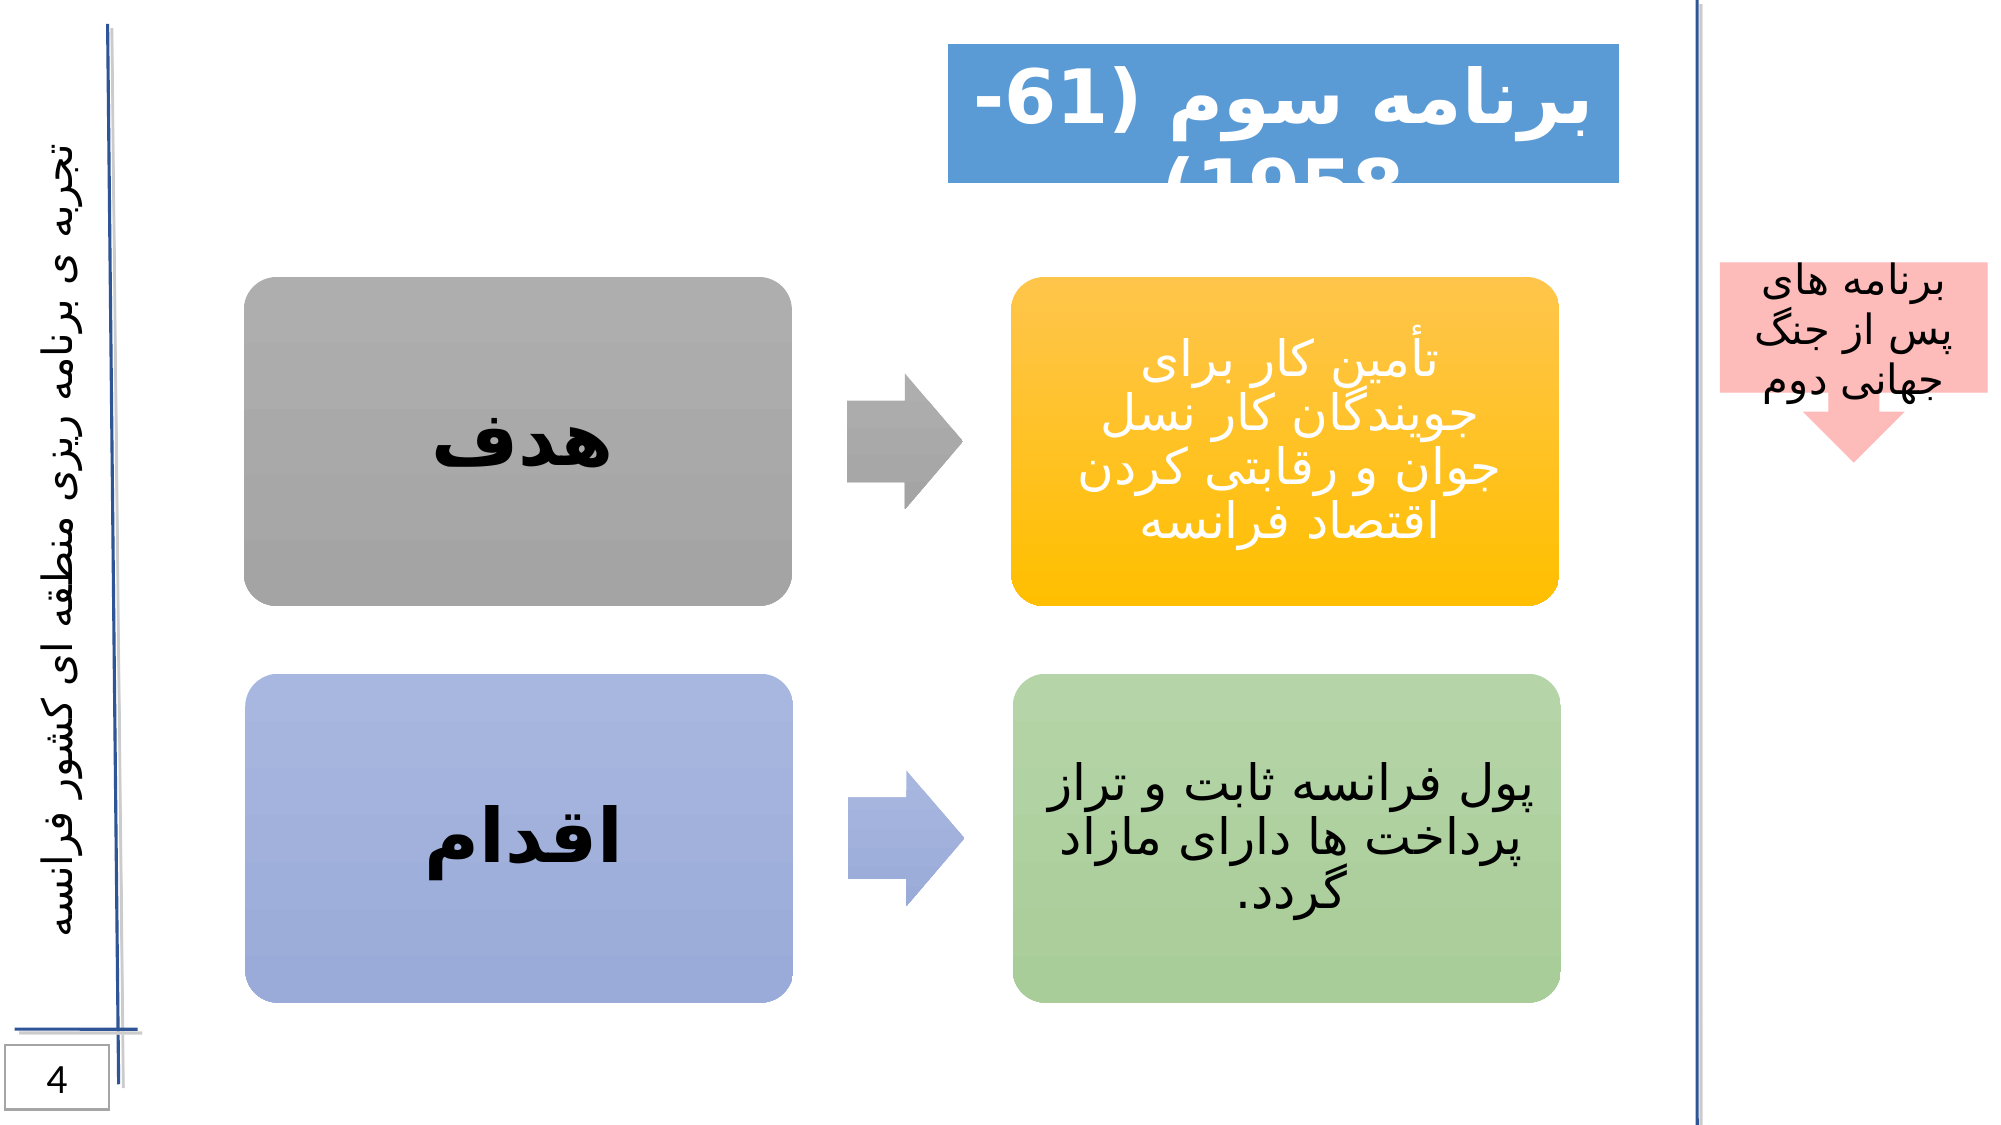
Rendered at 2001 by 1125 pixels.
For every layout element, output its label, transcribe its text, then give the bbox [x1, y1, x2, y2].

text_box تجربه ی برنامه ریزی منطقه ای کشور فرانسه [23, 59, 88, 1022]
text_box برنامه های پس از جنگ جهانی دوم [1719, 262, 1988, 463]
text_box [243, 262, 1560, 621]
text_box 4 [4, 1044, 110, 1111]
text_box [244, 659, 1562, 1017]
text_box برنامه سوم (61-1958) [945, 41, 1622, 186]
